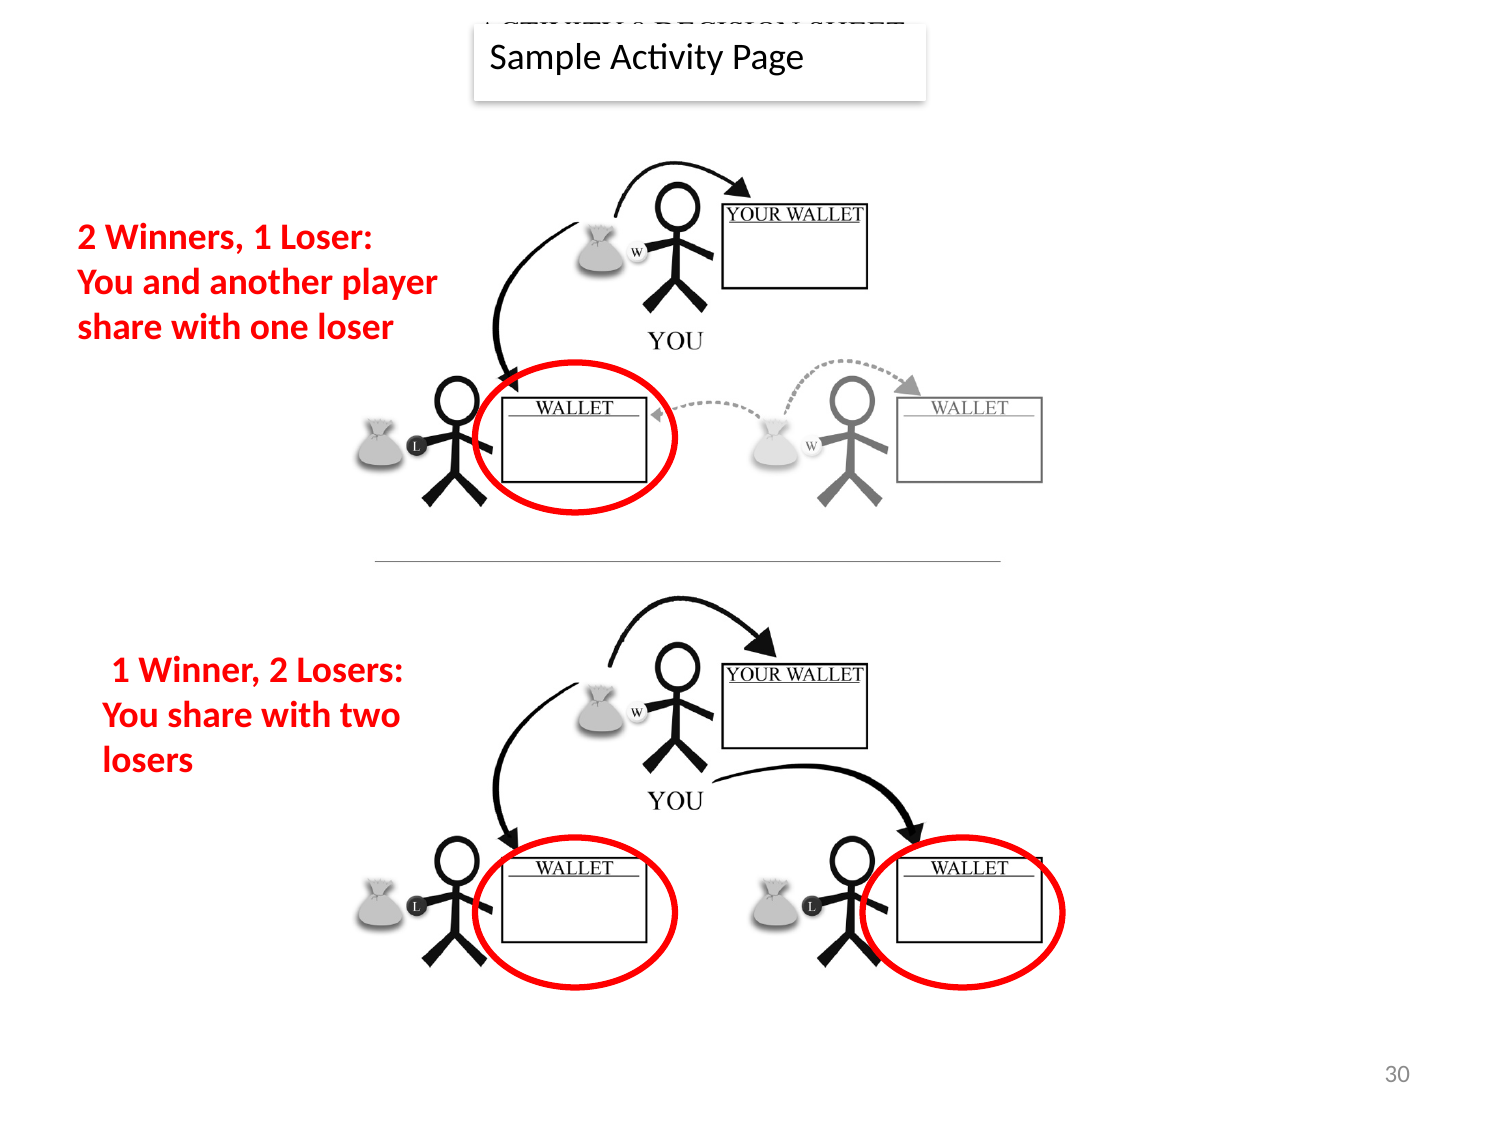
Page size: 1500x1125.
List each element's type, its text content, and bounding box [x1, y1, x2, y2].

text_box 1 Winner, 2 Losers: You share with two losers [87, 637, 307, 788]
slide_number 30 [1074, 1042, 1425, 1103]
text_box 2 Winners, 1 Loser: You and another player share with one loser [62, 205, 307, 355]
picture [312, 0, 1063, 1125]
